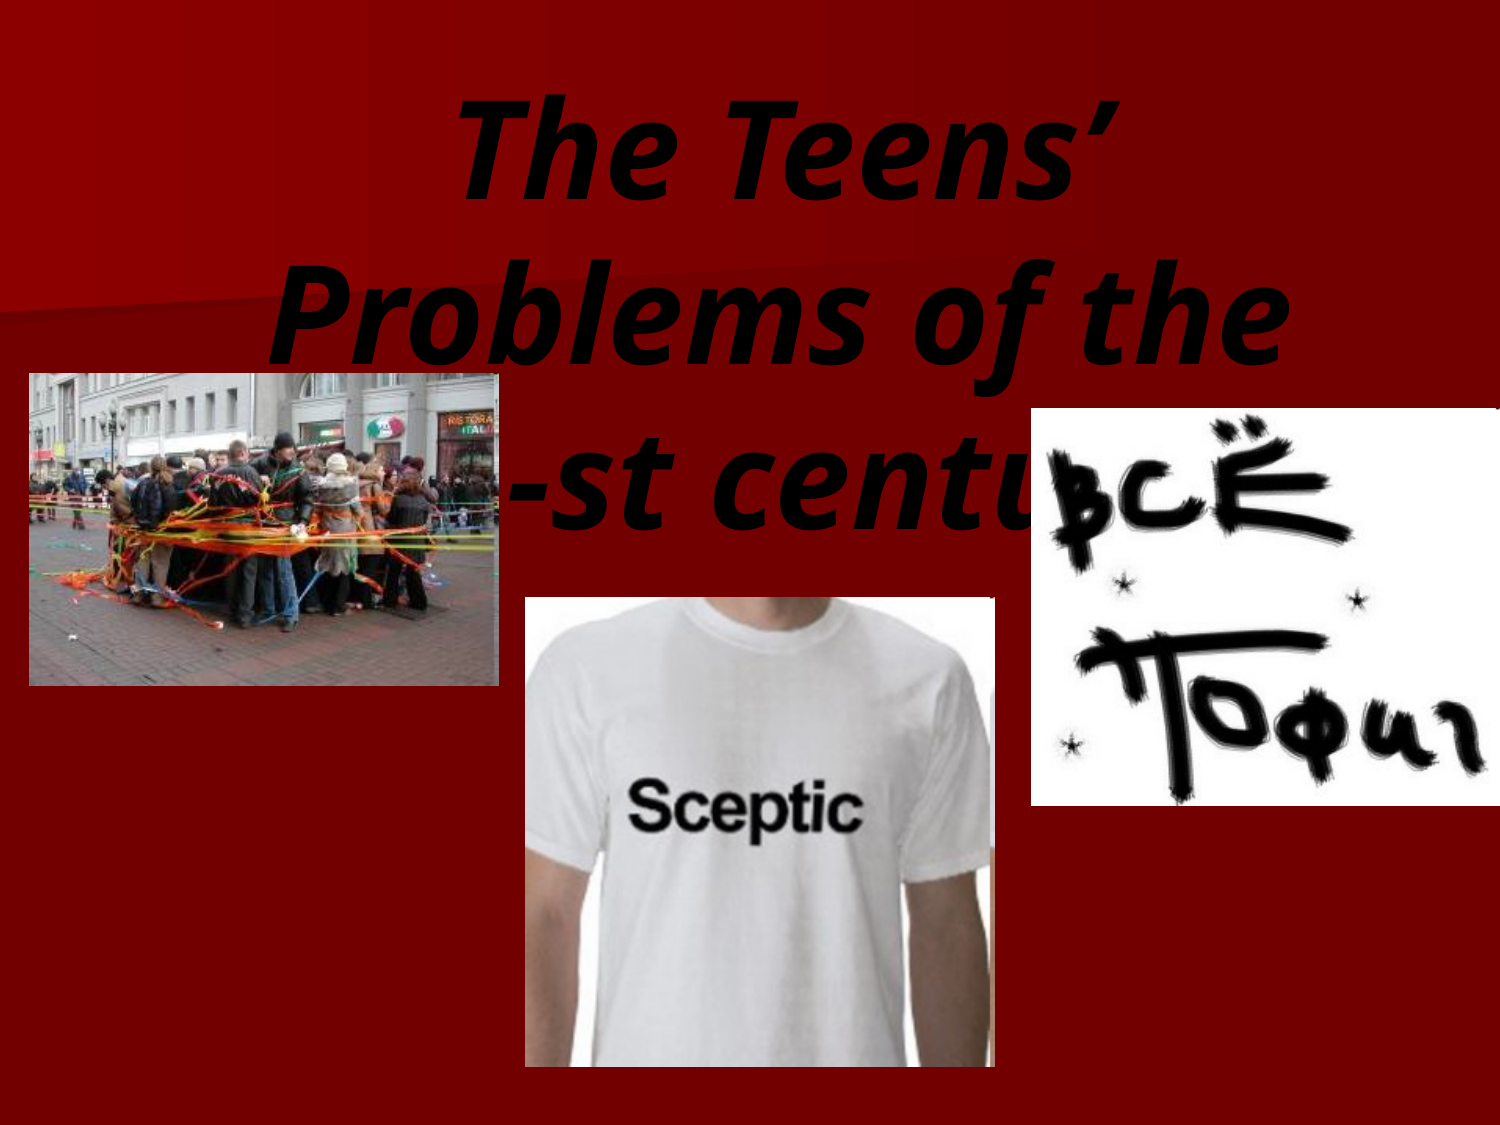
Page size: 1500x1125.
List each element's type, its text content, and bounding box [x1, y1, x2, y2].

picture [29, 373, 499, 687]
picture [1030, 408, 1500, 806]
text_box The Teens’ Problems of the 21-st century [147, 54, 1412, 565]
picture [525, 597, 995, 1067]
